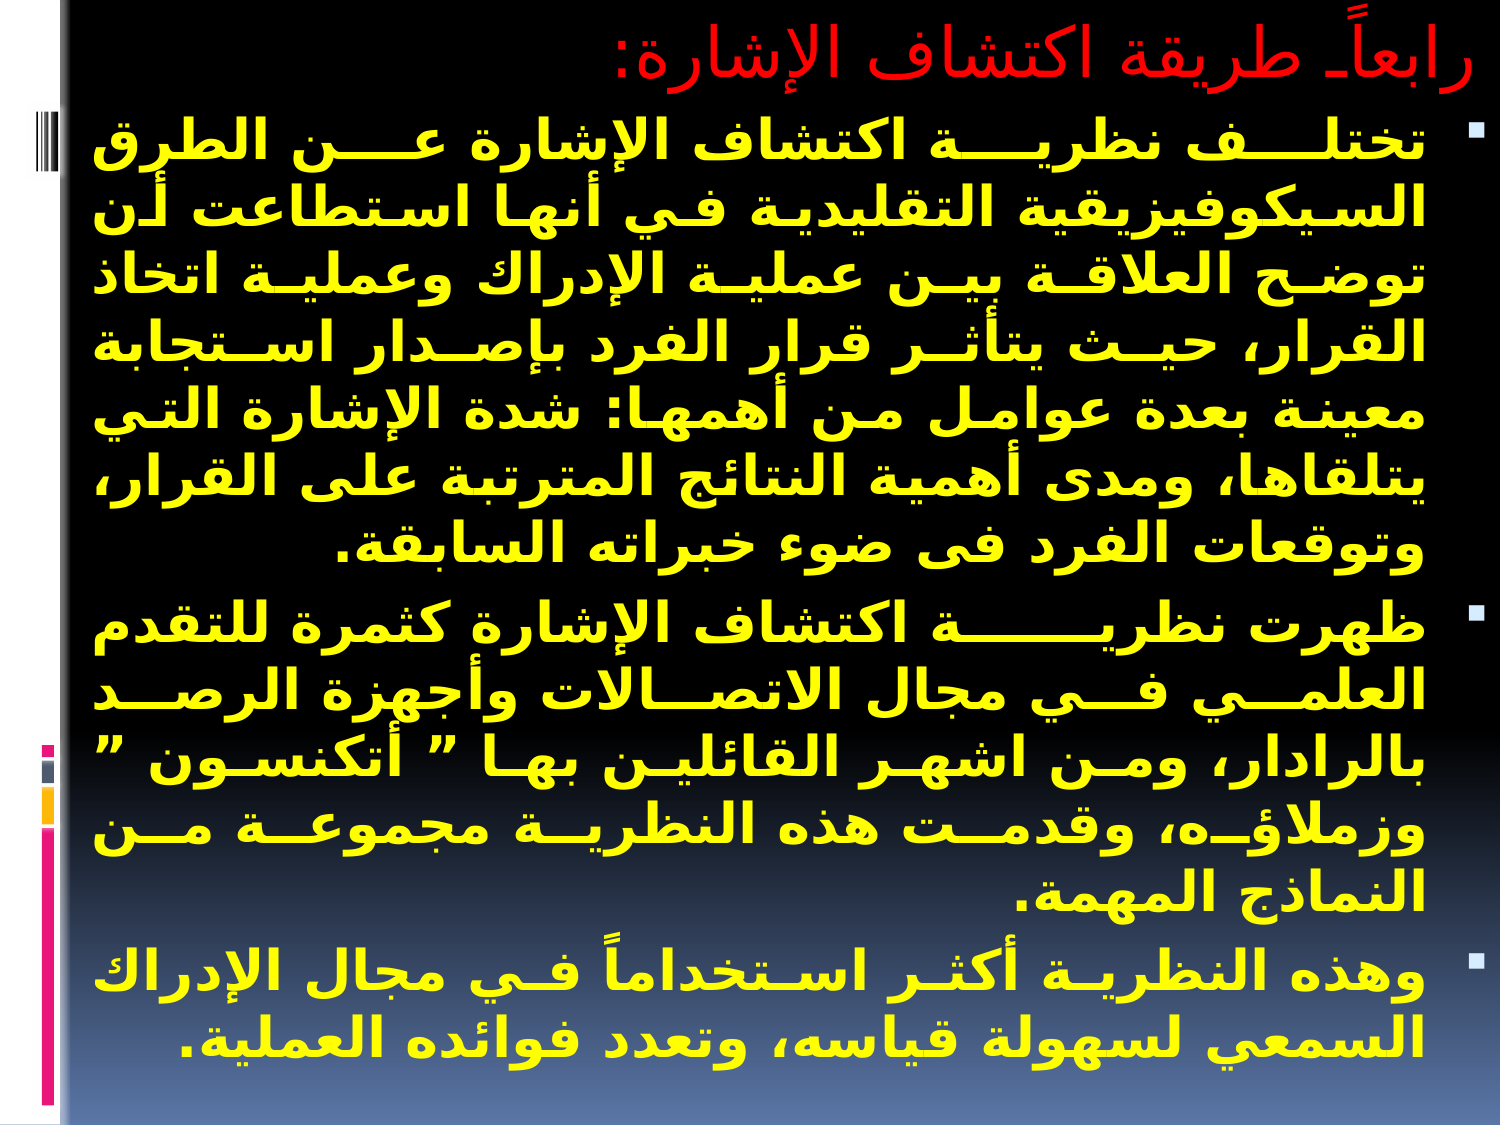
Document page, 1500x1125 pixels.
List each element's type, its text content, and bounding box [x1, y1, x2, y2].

list رابعاًـ طريقة اكتشاف الإشارة: تختلف نظرية اكتشاف الإشارة عن الطرق السيكوفيزيقية التقليدية في أنها استطاعت أن توضح العلاقة بين عملية الإدراك وعملية اتخاذ القرار، حيث يتأثر قرار الفرد بإصدار استجابة معينة بعدة عوامل من أهمها: شدة الإشارة التي يتلقاها، ومدى أهمية النتائج المترتبة على القرار، وتوقعات الفرد فى ضوء خبراته السابقة. ظهرت نظرية اكتشاف الإشارة كثمرة للتقدم العلمي في مجال الاتصالات وأجهزة الرصد بالرادار، ومن اشهر القائلين بها ” أتكنسون ” وزملاؤه، وقدمت هذه النظرية مجموعة من النماذج المهمة. وهذه النظرية أكثر استخداماً في مجال الإدراك السمعي لسهولة قياسه، وتعدد فوائده العملية. [76, 0, 1500, 1094]
